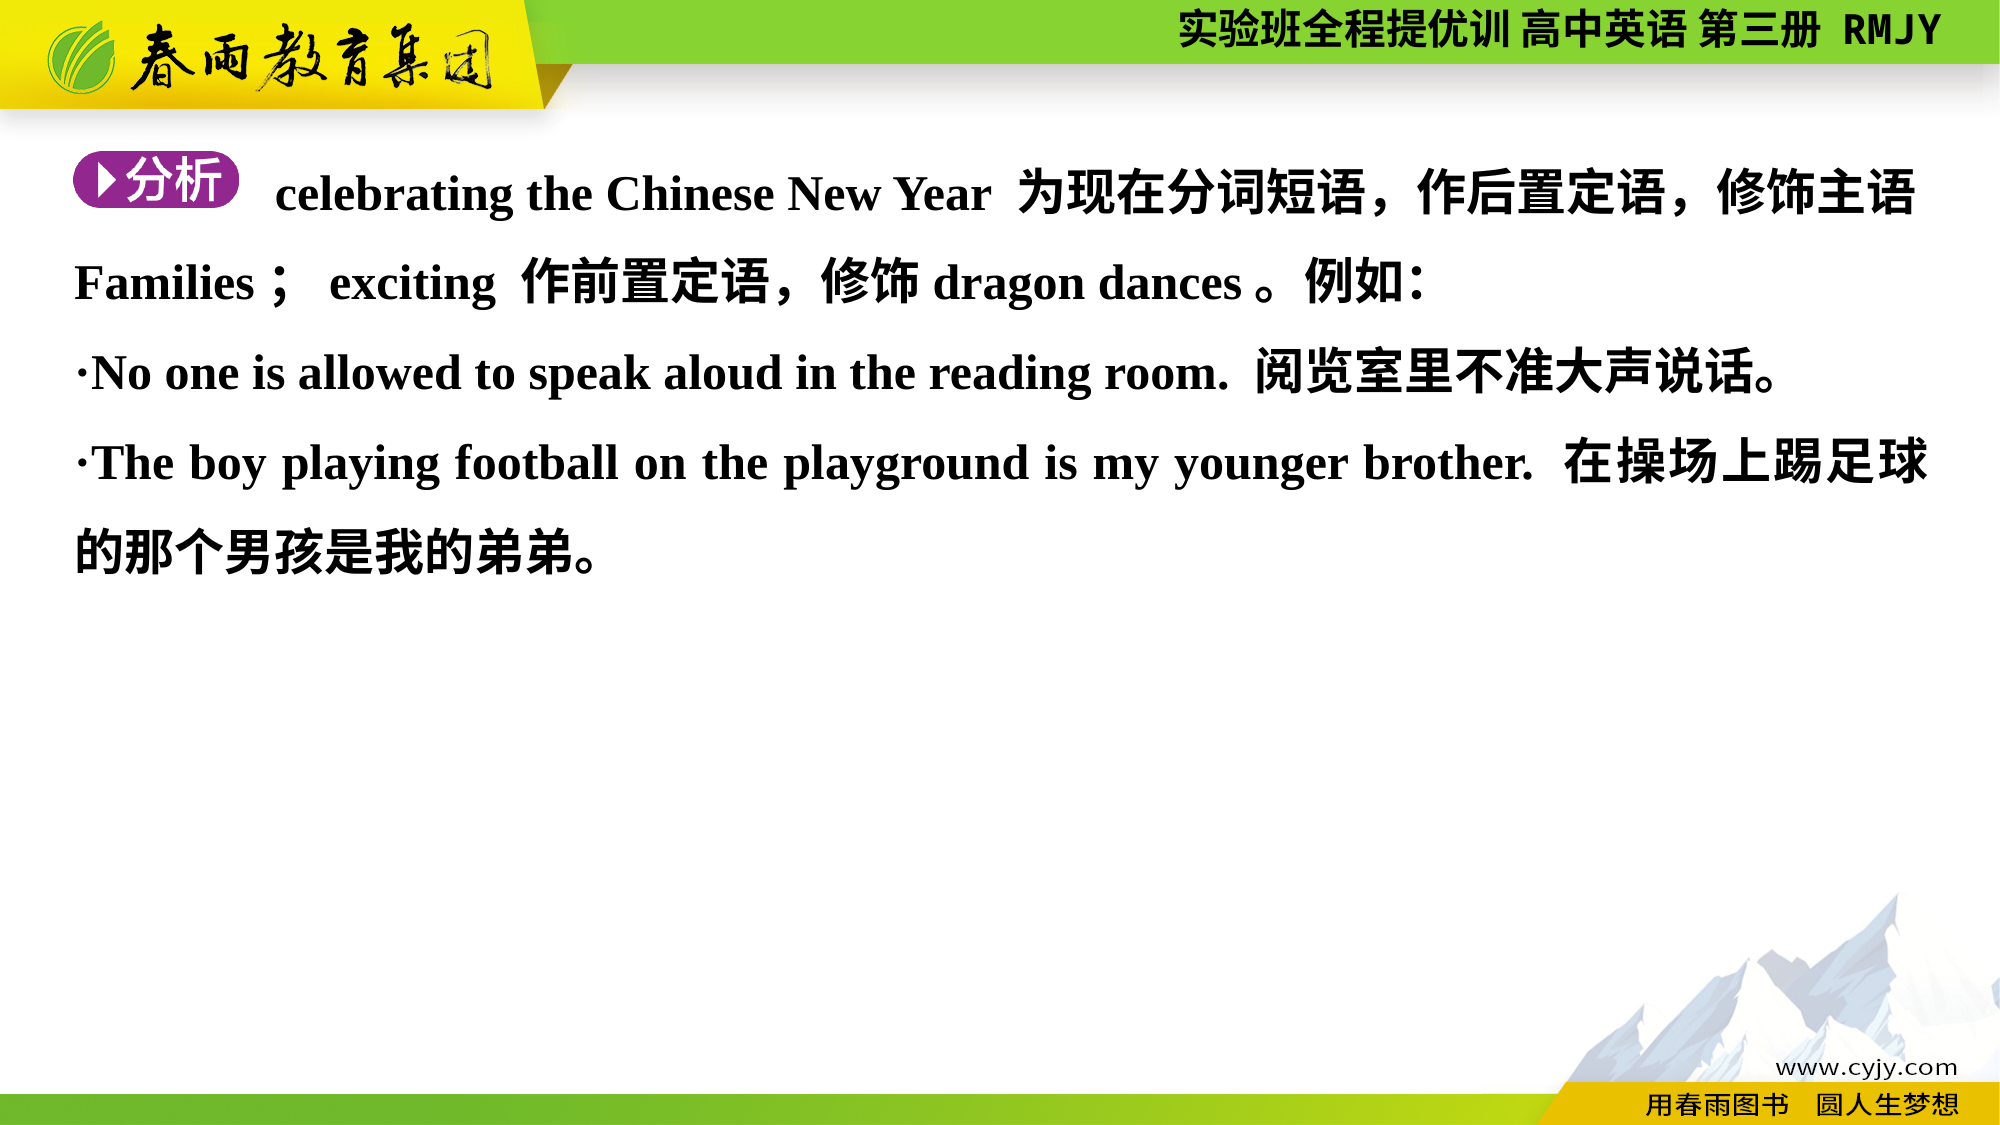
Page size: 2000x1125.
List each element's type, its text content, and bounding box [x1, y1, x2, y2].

picture [0, 0, 2000, 1125]
list celebrating the Chinese New Year 为现在分词短语，作后置定语，修饰主语Families；exciting 作前置定语，修饰dragon dances。例如： ·No one is allowed to speak aloud in the reading room. 阅览室里不准大声说话。 ·The boy playing football on the playground is my younger brother. 在操场上踢足球的那个男孩是我的弟弟。 [59, 122, 1944, 581]
